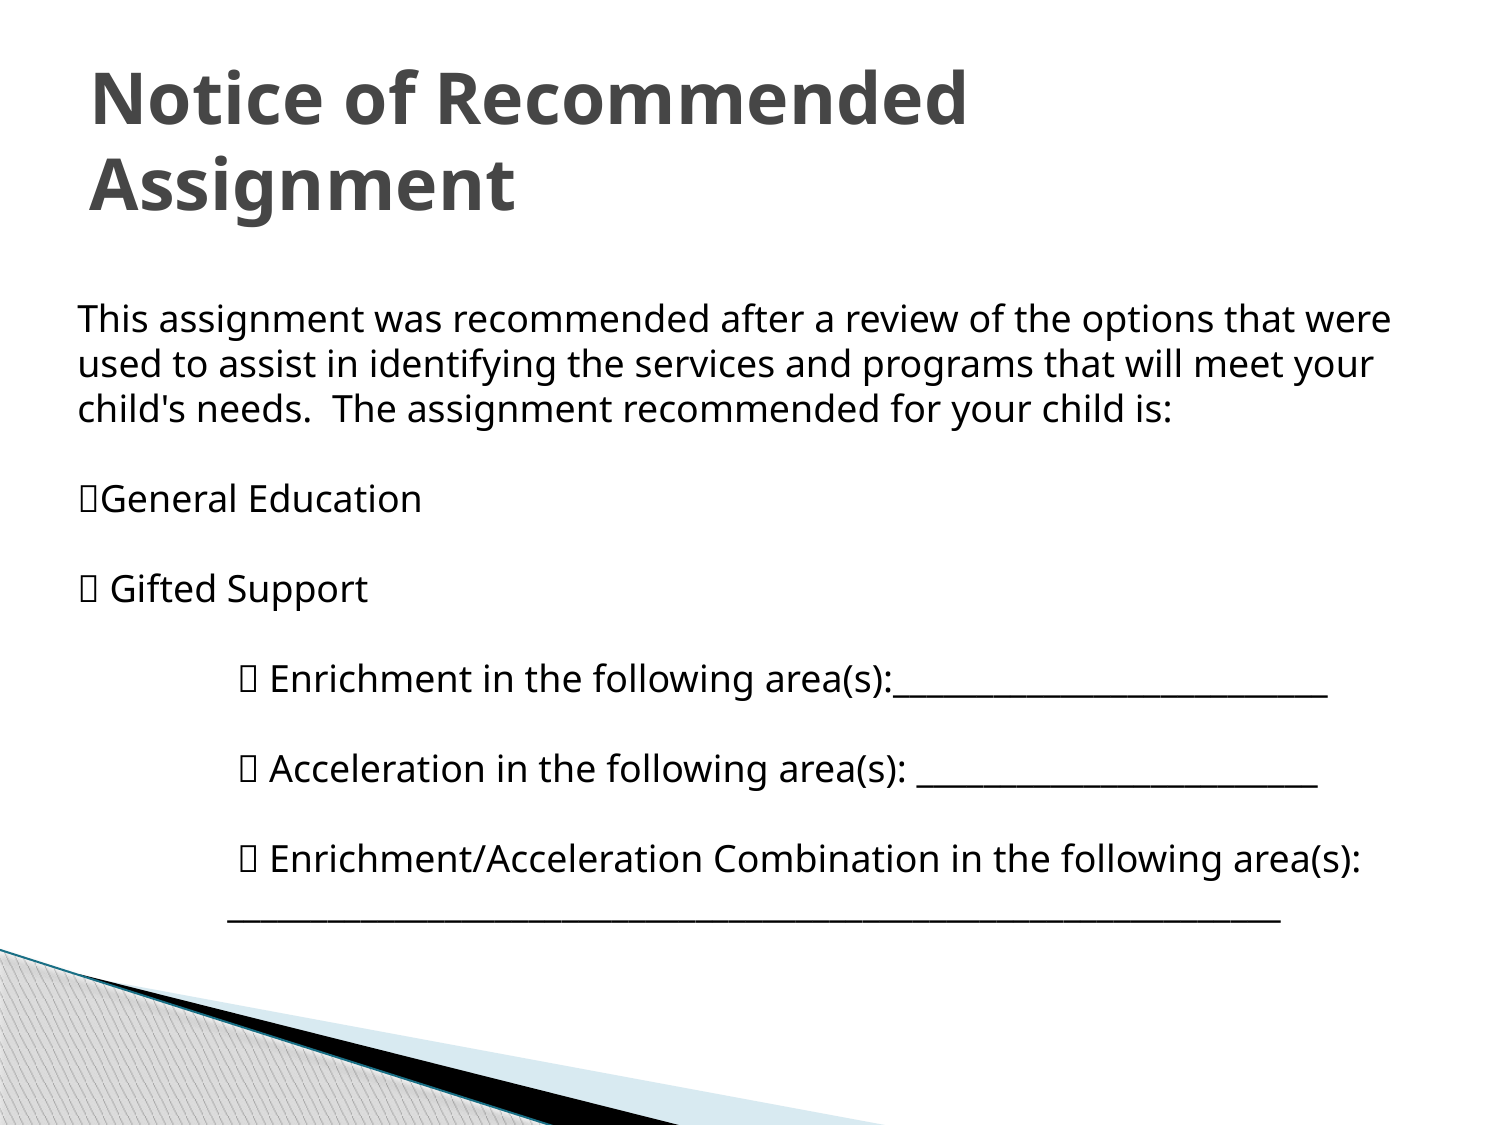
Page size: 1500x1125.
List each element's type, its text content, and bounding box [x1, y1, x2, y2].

text_box This assignment was recommended after a review of the options that were used to assist in identifying the services and programs that will meet your child's needs. The assignment recommended for your child is: General Education  Gifted Support  Enrichment in the following area(s):__________________________  Acceleration in the following area(s): ________________________  Enrichment/Acceleration Combination in the following area(s): _______________________________________________________________ [62, 287, 1438, 933]
title Notice of Recommended Assignment [75, 45, 1425, 233]
